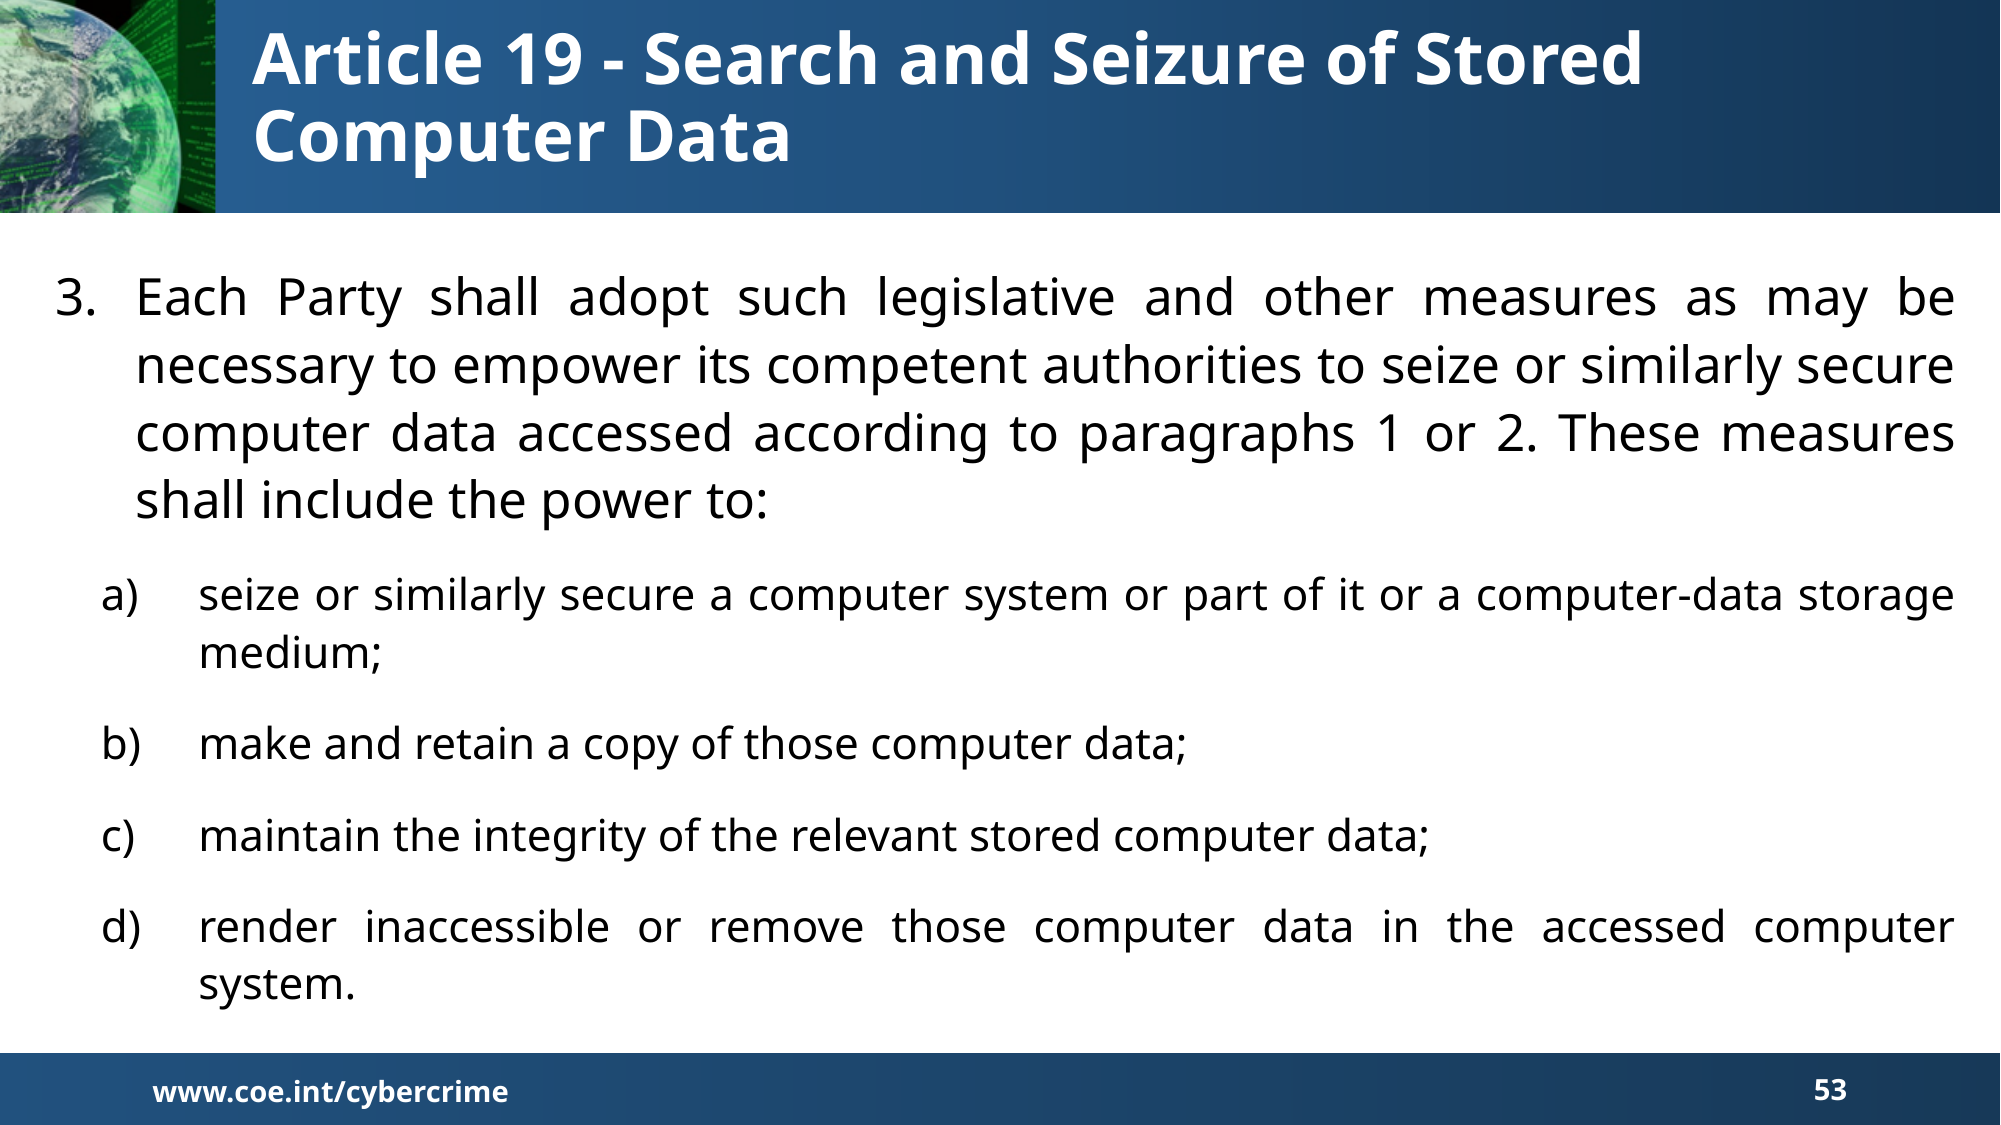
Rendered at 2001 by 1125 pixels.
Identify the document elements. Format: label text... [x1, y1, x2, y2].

text_box Article 19 - Search and Seizure of Stored Computer Data [237, 15, 1973, 185]
list Each Party shall adopt such legislative and other measures as may be necessary to empower its competent authorities to seize or similarly secure computer data accessed according to paragraphs 1 or 2. These measures shall include the power to: seize or similarly secure a computer system or part of it or a computer-data storage medium; make and retain a copy of those computer data; maintain the integrity of the relevant stored computer data; render inaccessible or remove those computer data in the accessed computer system. [40, 250, 1973, 1023]
slide_number www.coe.int/cybercrime [137, 1061, 588, 1121]
slide_number 53 [1412, 1061, 1863, 1121]
picture [0, 0, 2000, 213]
